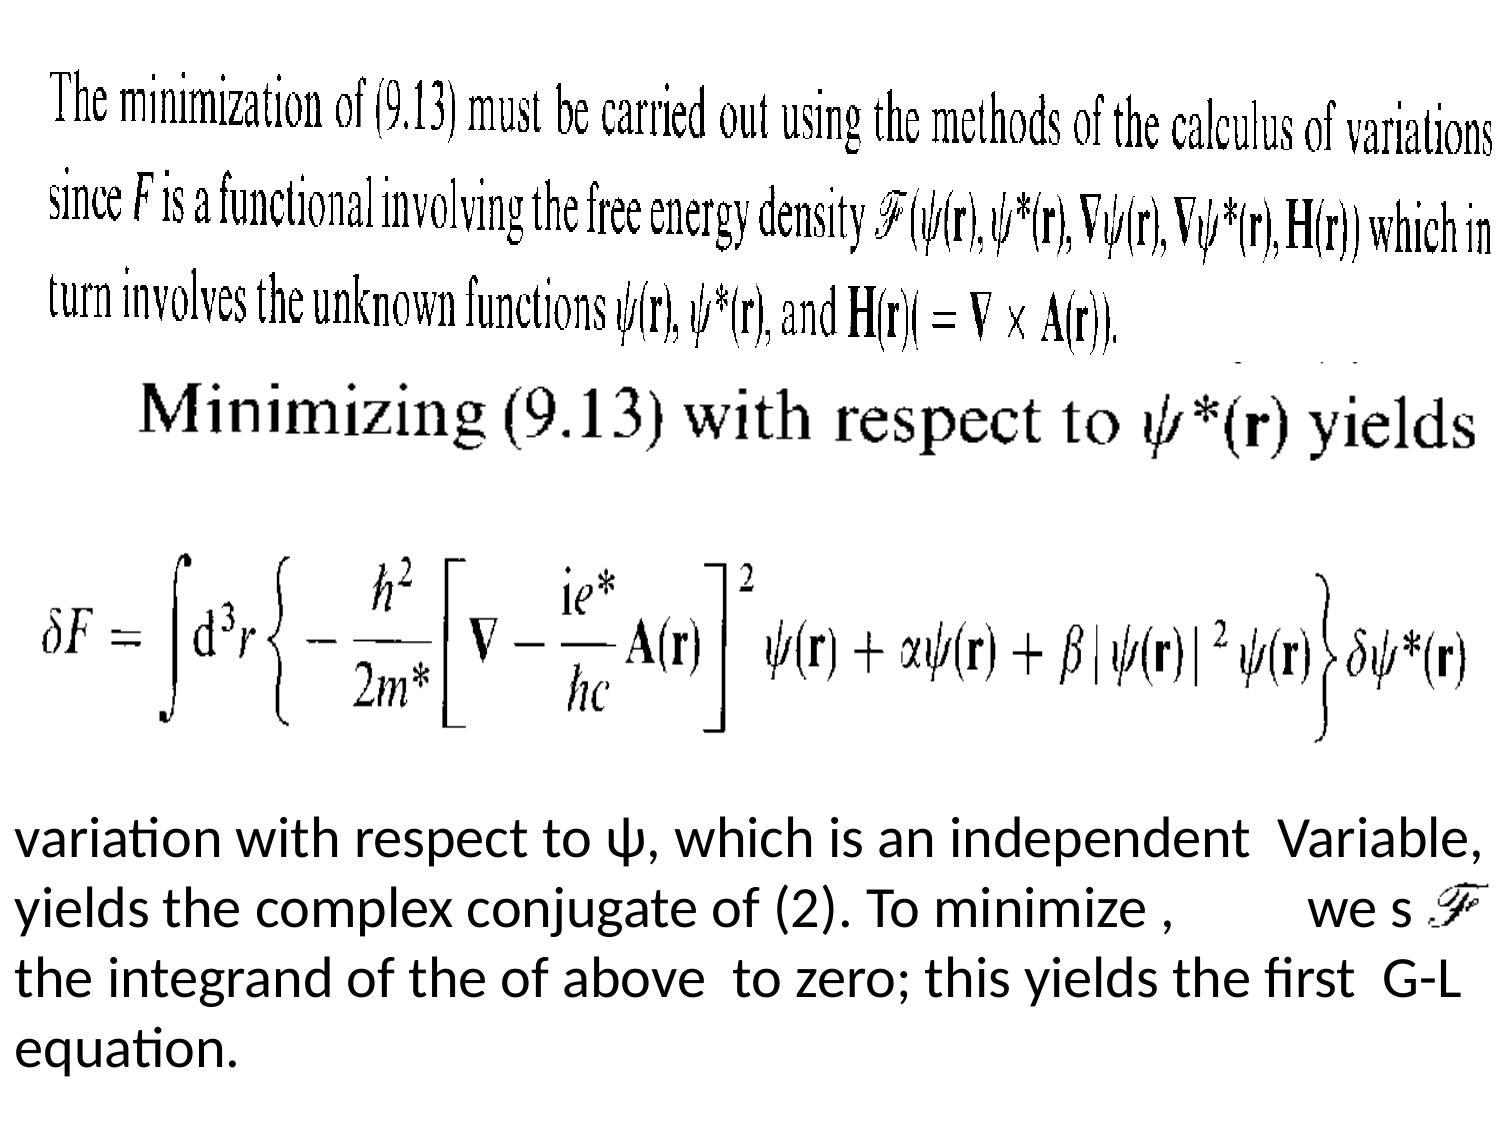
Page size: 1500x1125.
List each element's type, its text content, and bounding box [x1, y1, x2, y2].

picture [1413, 864, 1500, 940]
picture [0, 512, 1500, 763]
text_box variation with respect to ψ, which is an independent Variable, yields the complex conjugate of (2). To minimize , we set the integrand of the of above to zero; this yields the first G-L equation. [0, 791, 1500, 1087]
picture [49, 62, 1500, 479]
